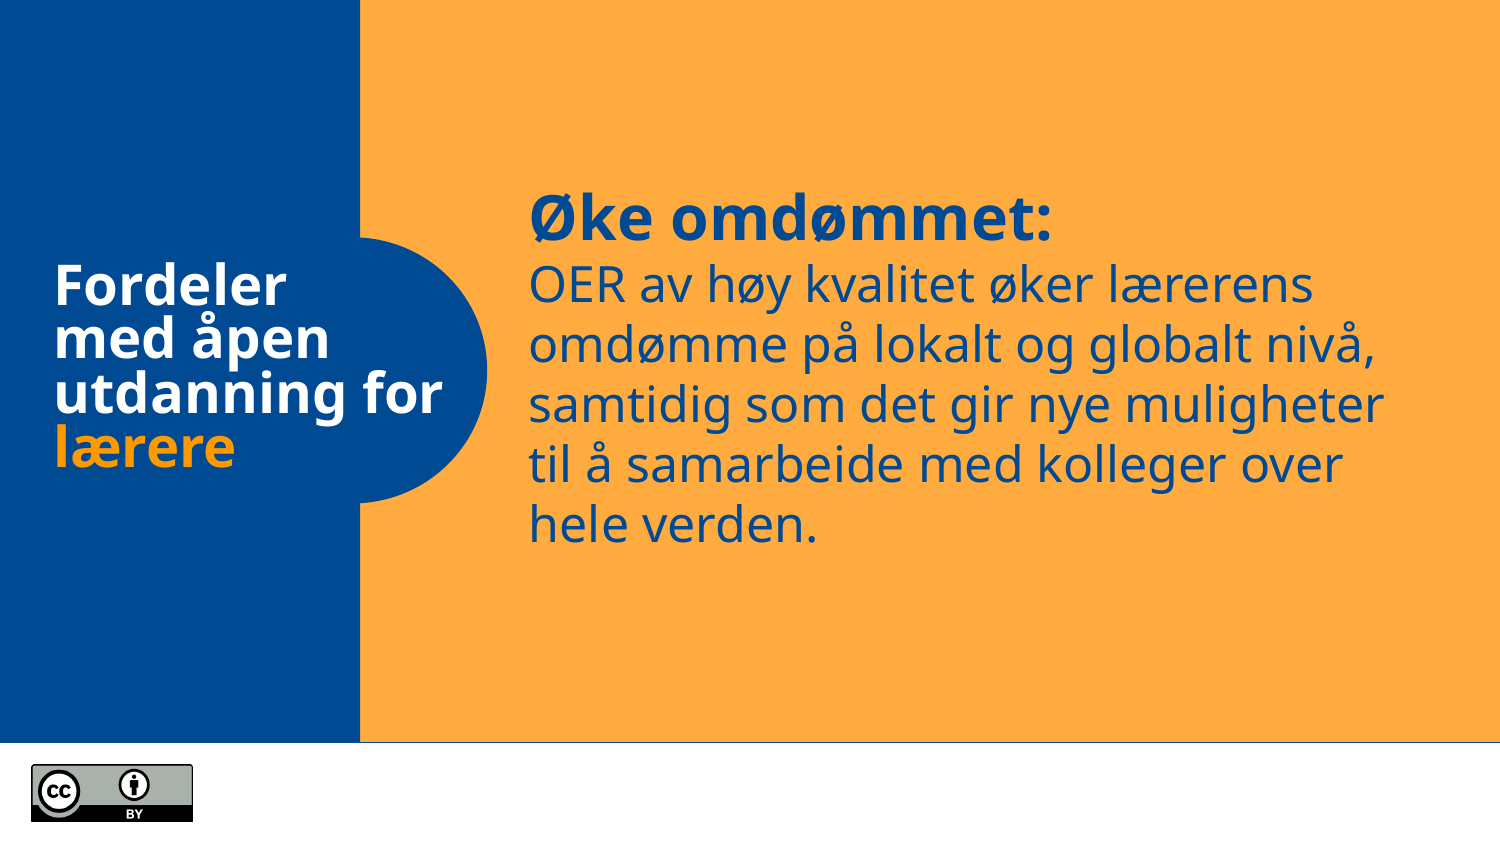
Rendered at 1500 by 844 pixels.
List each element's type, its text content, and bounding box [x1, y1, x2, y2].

text_box Øke omdømmet: OER av høy kvalitet øker lærerens omdømme på lokalt og globalt nivå, samtidig som det gir nye muligheter til å samarbeide med kolleger over hele verden. [513, 162, 1410, 568]
text_box [471, 306, 488, 434]
picture [31, 764, 193, 822]
text_box [0, 750, 1500, 844]
text_box [300, 493, 405, 504]
text_box Fordeler med åpen utdanning for lærere [38, 246, 471, 493]
text_box [304, 237, 401, 246]
text_box [0, 0, 361, 742]
